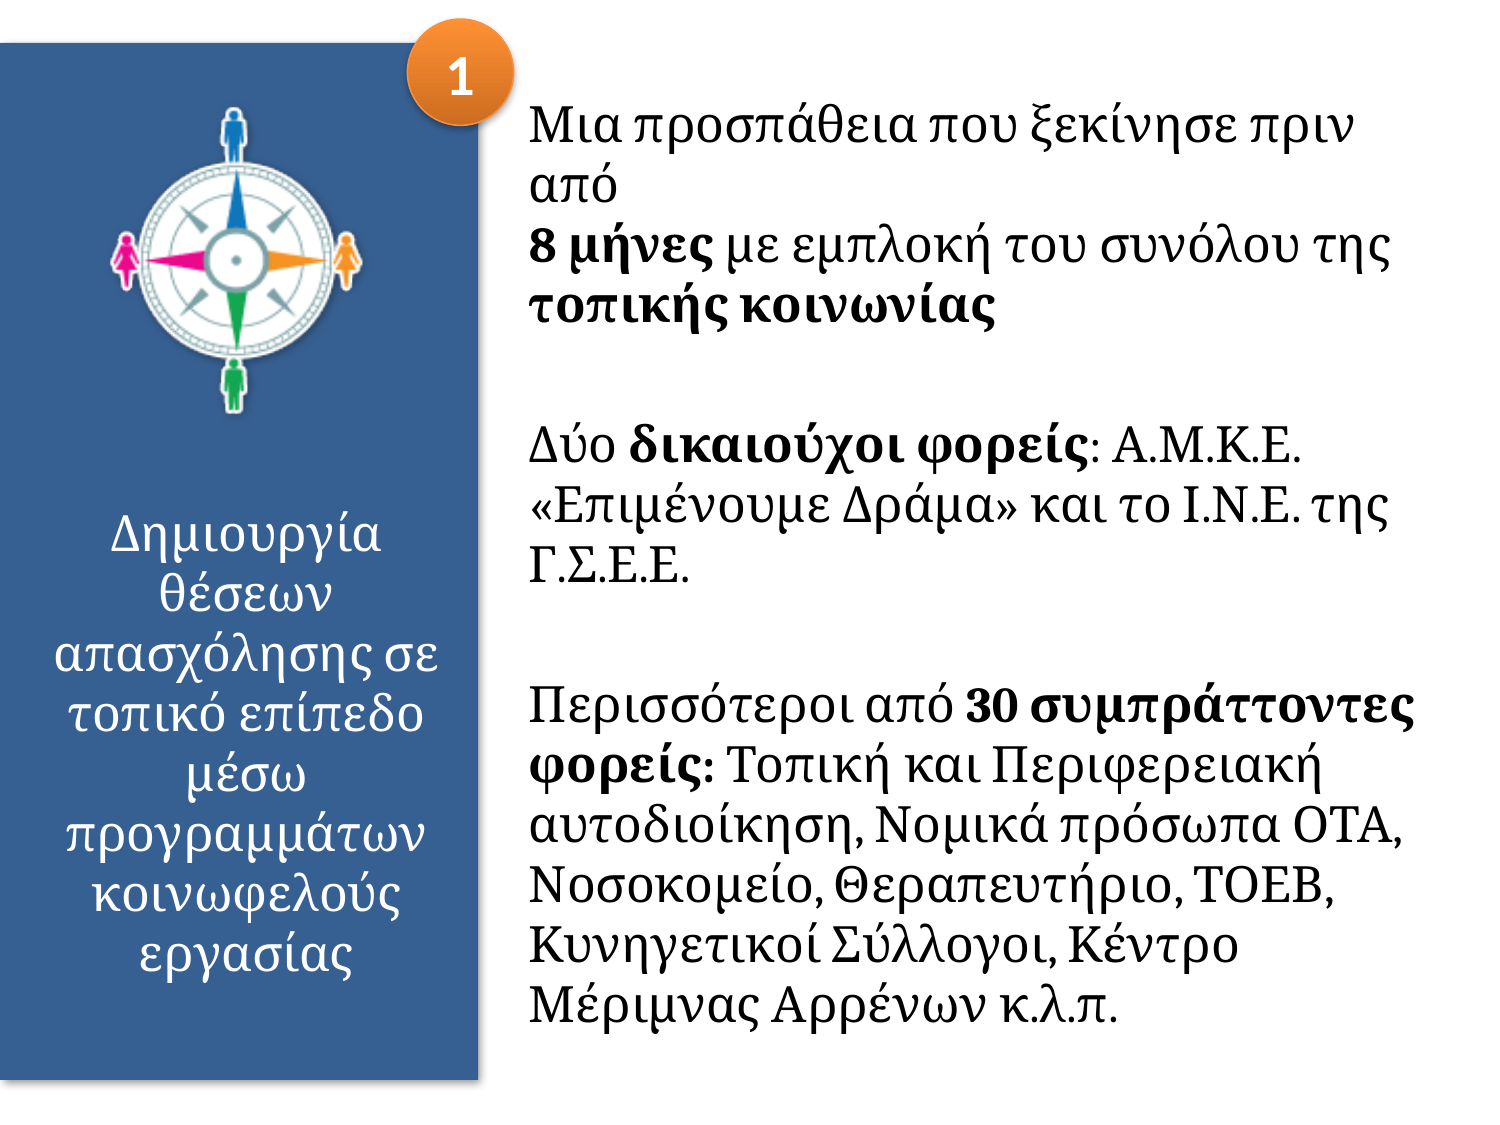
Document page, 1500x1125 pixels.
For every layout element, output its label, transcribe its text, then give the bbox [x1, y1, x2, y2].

list Μια προσπάθεια που ξεκίνησε πριν από 8 μήνες με εμπλοκή του συνόλου της τοπικής κοινωνίας Δύο δικαιούχοι φορείς: Α.Μ.Κ.Ε. «Επιμένουμε Δράμα» και το Ι.Ν.Ε. της Γ.Σ.Ε.Ε. Περισσότεροι από 30 συμπράττοντες φορείς: Τοπική και Περιφερειακή αυτοδιοίκηση, Νομικά πρόσωπα ΟΤΑ, Νοσοκομείο, Θεραπευτήριο, ΤΟΕΒ, Κυνηγετικοί Σύλλογοι, Κέντρο Μέριμνας Αρρένων κ.λ.π. [518, 42, 1471, 1083]
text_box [0, 18, 514, 1081]
